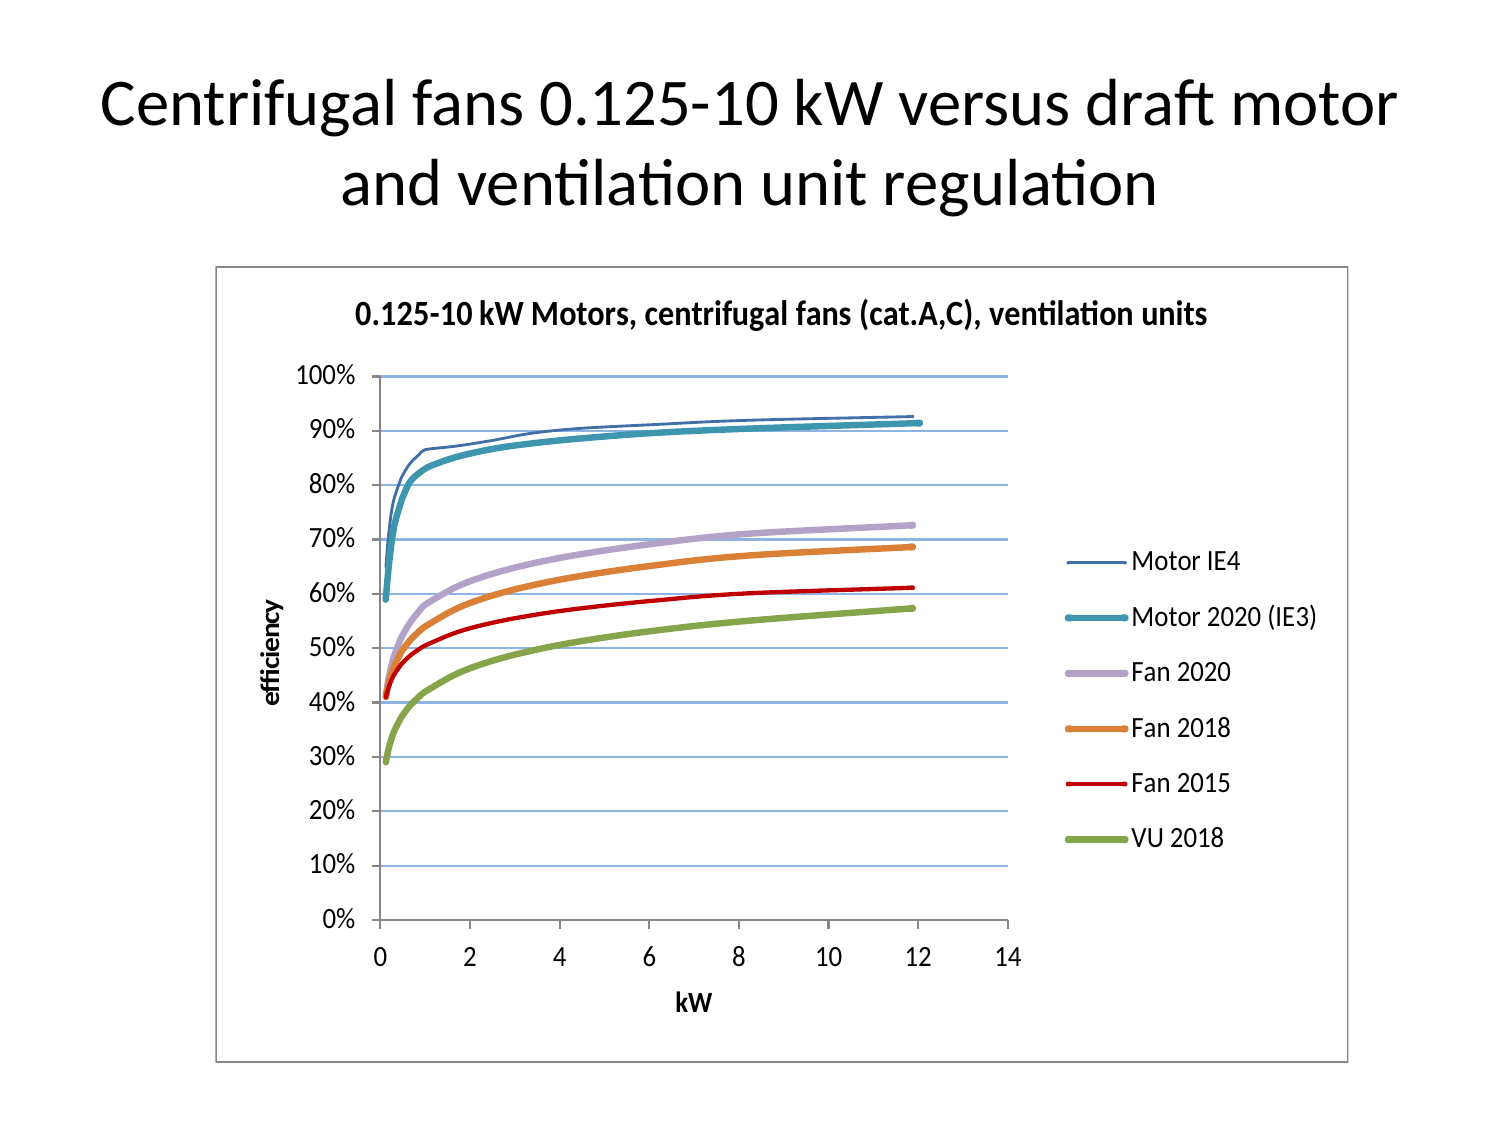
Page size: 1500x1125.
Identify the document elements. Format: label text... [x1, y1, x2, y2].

picture [214, 265, 1349, 1063]
title Centrifugal fans 0.125-10 kW versus draft motor and ventilation unit regulation [75, 45, 1425, 233]
